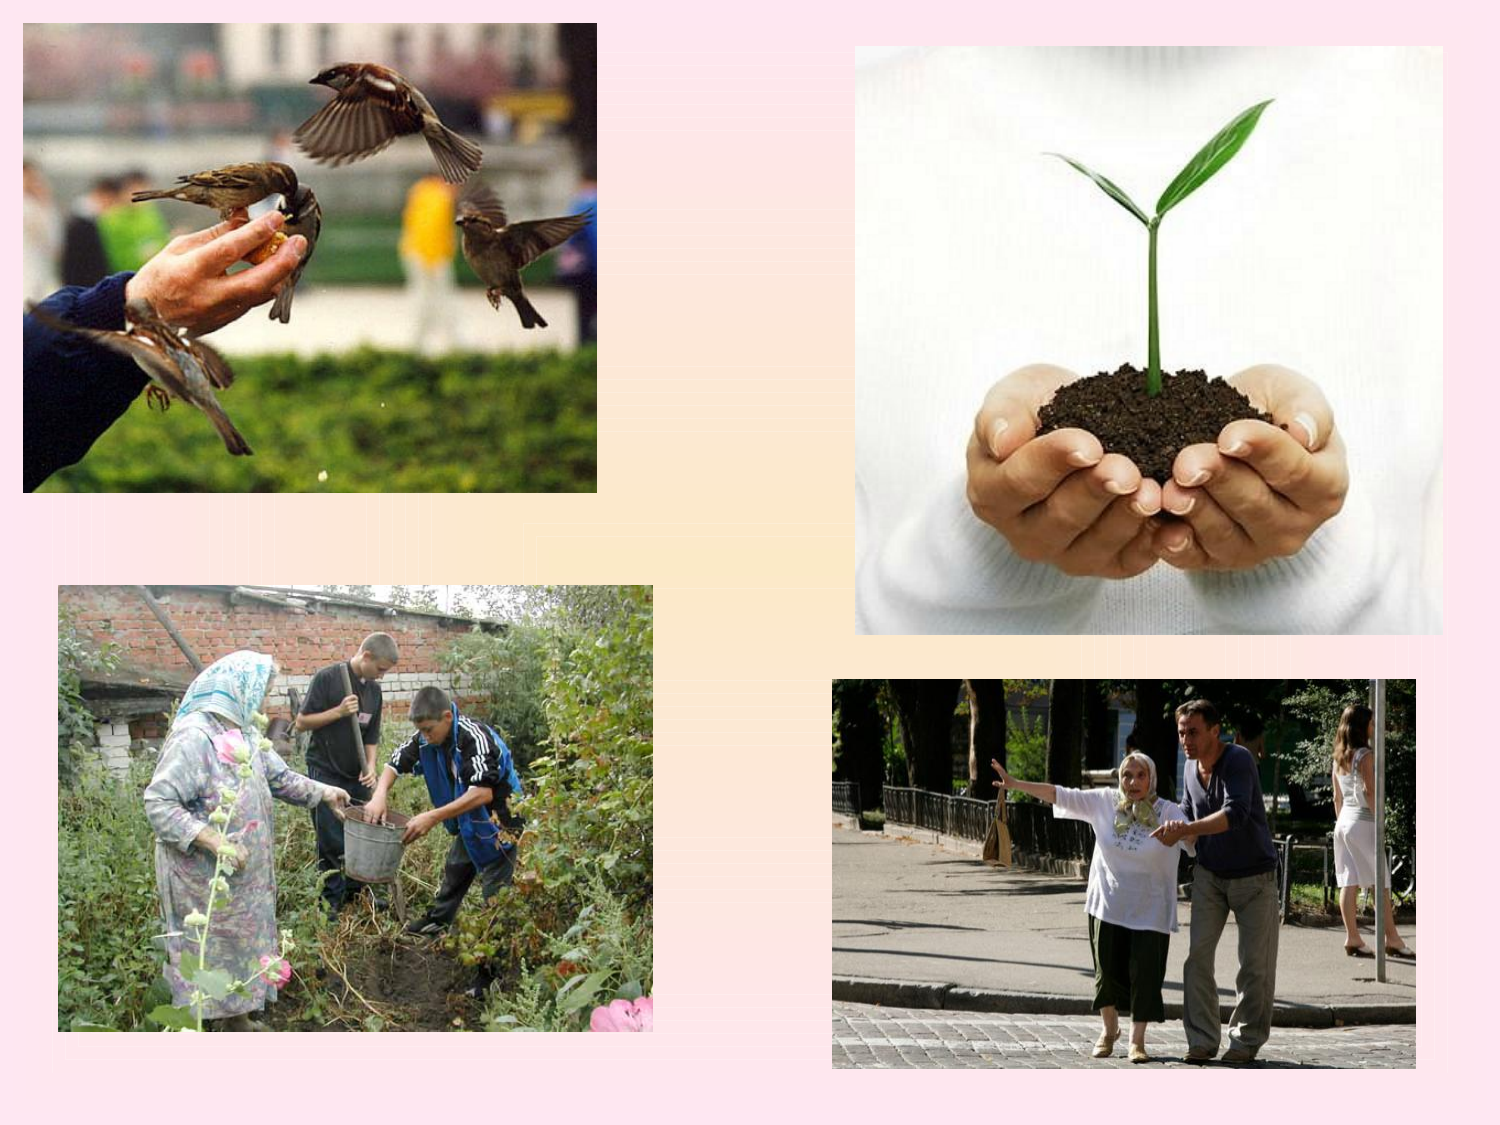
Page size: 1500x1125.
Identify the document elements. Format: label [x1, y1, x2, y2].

picture [831, 679, 1416, 1069]
picture [855, 46, 1443, 635]
picture [23, 23, 597, 493]
picture [58, 585, 653, 1032]
